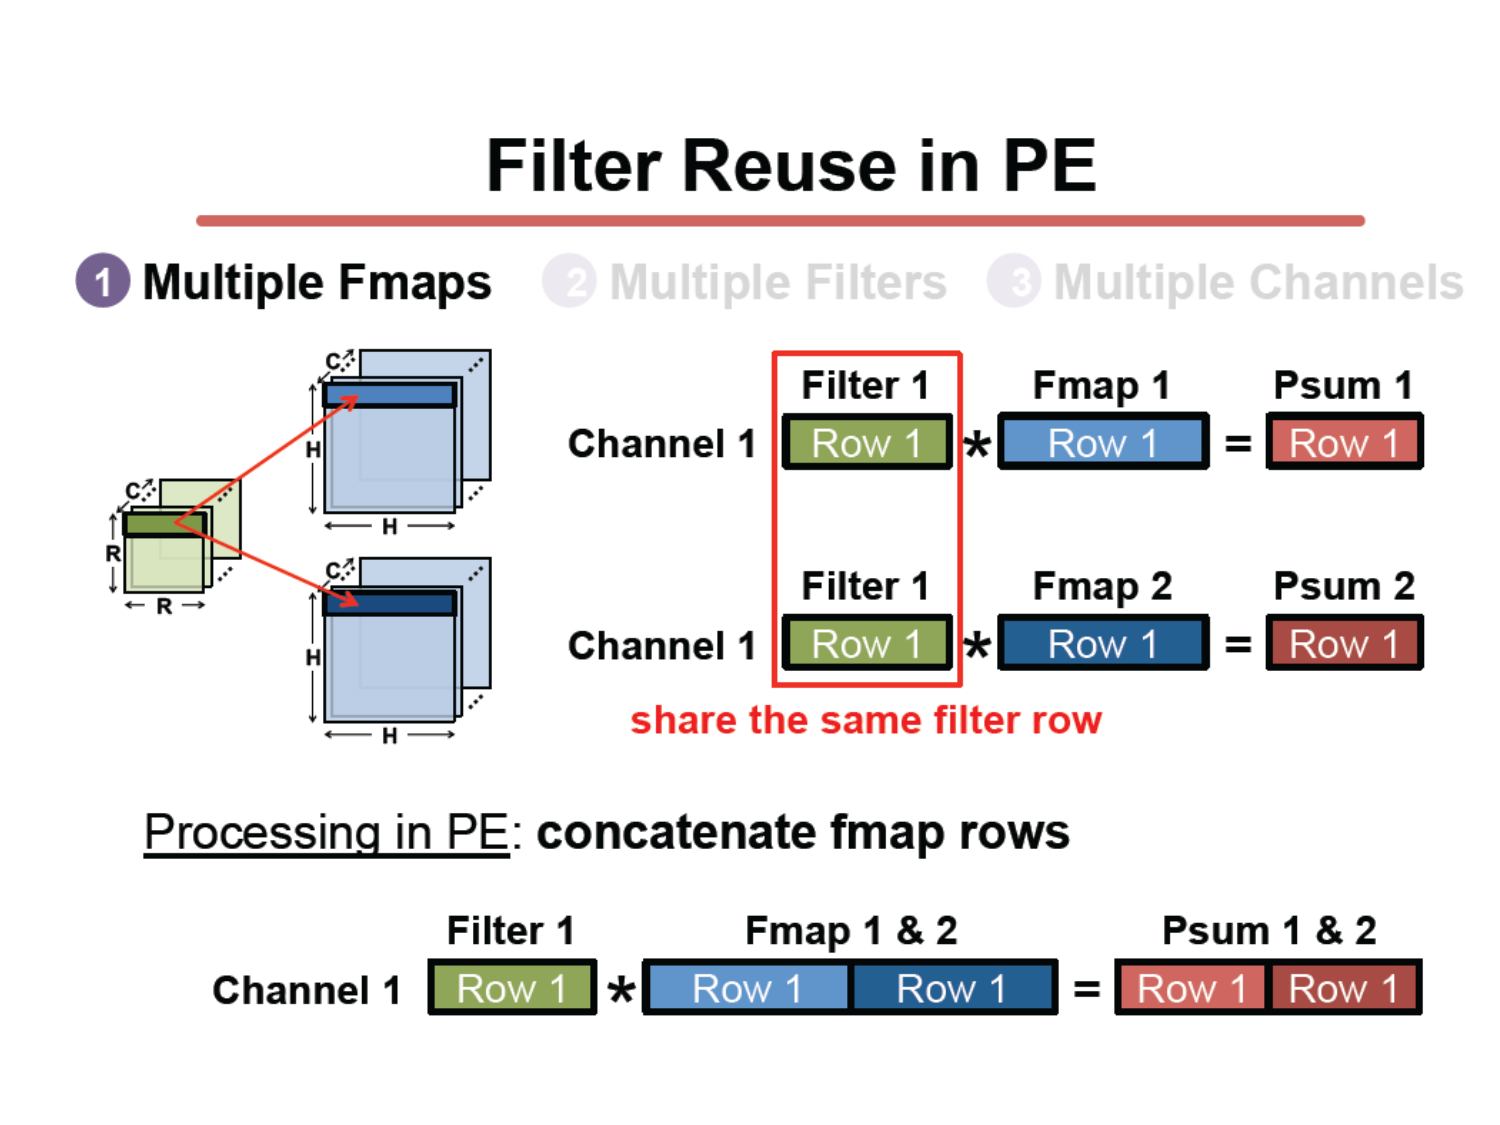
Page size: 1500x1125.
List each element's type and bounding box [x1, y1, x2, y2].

picture [74, 100, 1482, 1063]
